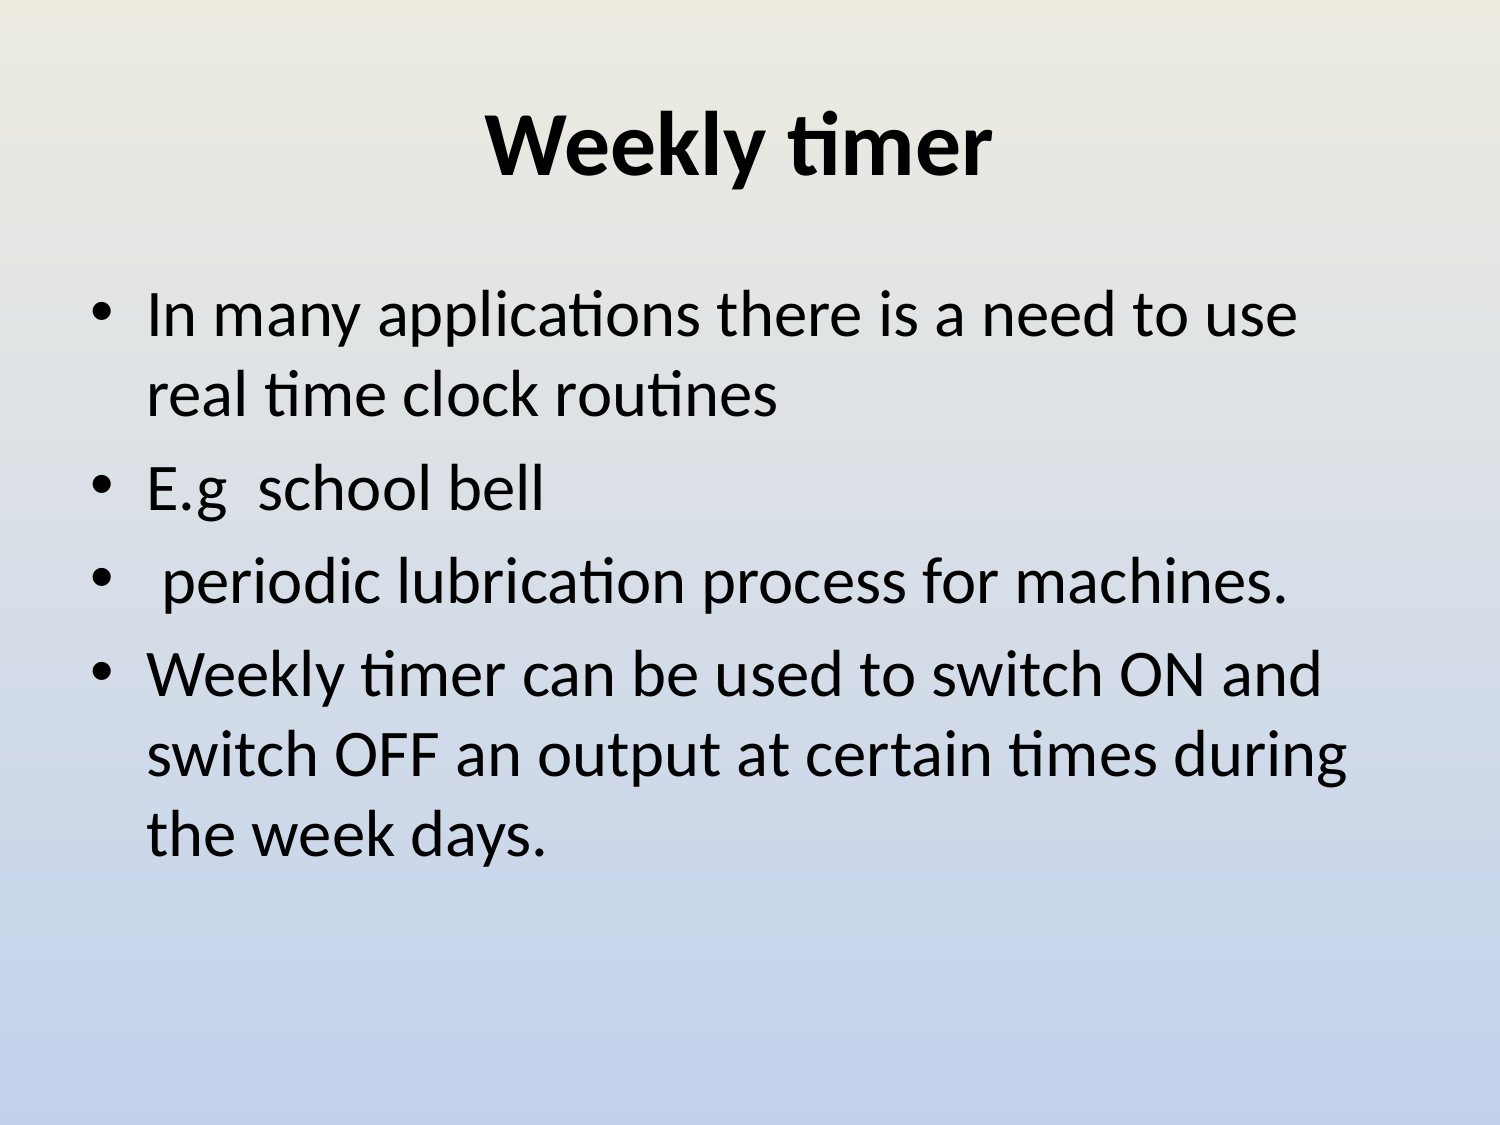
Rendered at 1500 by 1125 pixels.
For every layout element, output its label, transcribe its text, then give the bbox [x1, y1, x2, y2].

list In many applications there is a need to use real time clock routines E.g school bell periodic lubrication process for machines. Weekly timer can be used to switch ON and switch OFF an output at certain times during the week days. [75, 262, 1425, 1005]
title Weekly timer [75, 45, 1425, 233]
